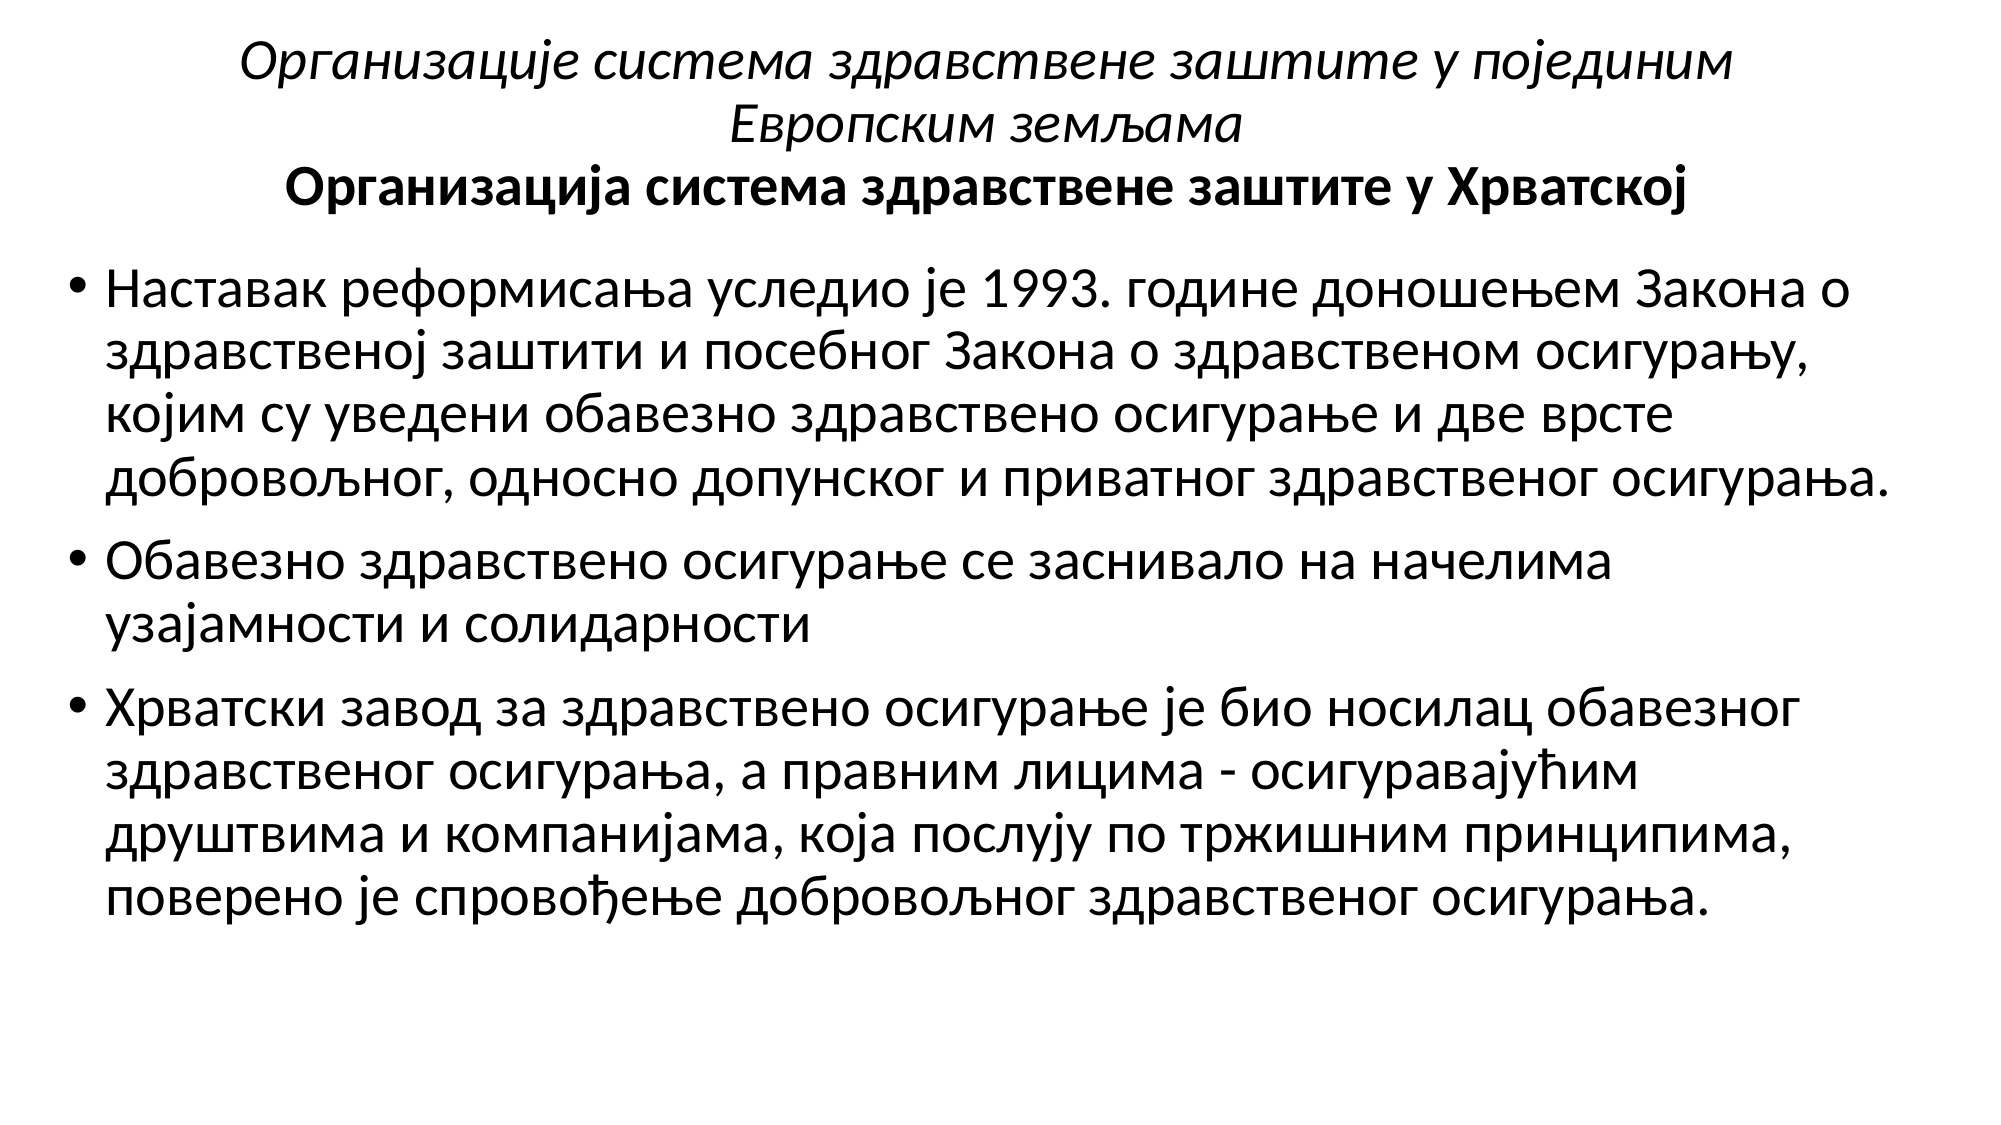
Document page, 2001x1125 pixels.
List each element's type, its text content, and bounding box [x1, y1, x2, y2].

title Организације система здравствене заштите у појединим Европским земљама Организација система здравствене заштите у Хрватској [124, 14, 1850, 233]
list Наставак реформисања уследио је 1993. године доношењем Закона о здравственој заштити и посебног Закона о здравственом осигурању, којим су уведени обавезно здравствено осигурање и две врсте добровољног, односно допунског и приватног здравственог осигурања. Обавезно здравствено осигурање се заснивало на начелима узајамности и солидарности Хрватски завод за здравствено осигурање је био носилац обавезног здравственог осигурања, а правним лицима - осигуравајућим друштвима и компанијама, која послују по тржишним принципима, поверено је спровођење добровољног здравственог осигурања. [52, 249, 1944, 1097]
